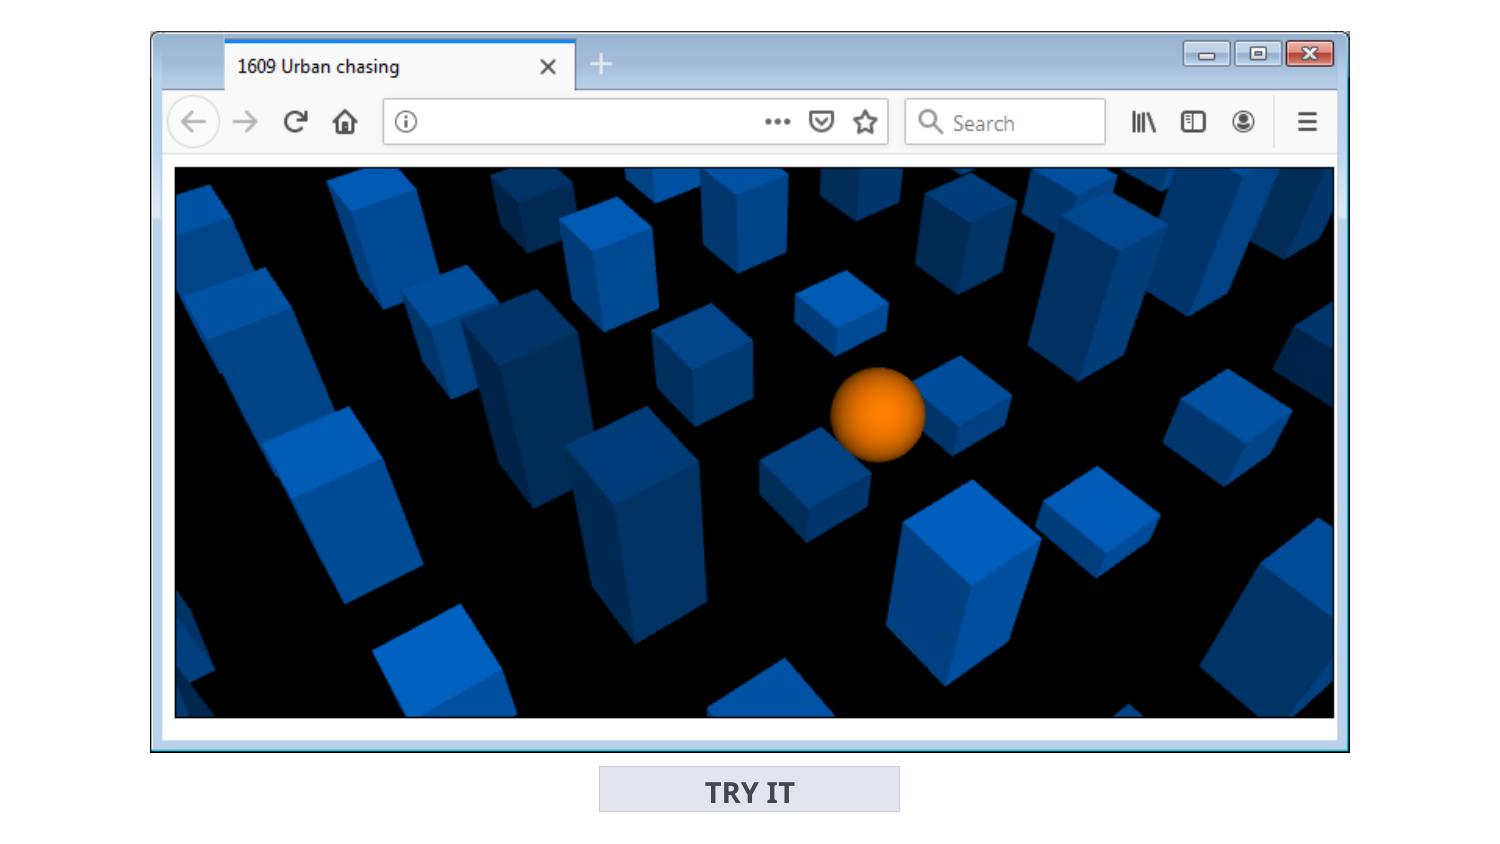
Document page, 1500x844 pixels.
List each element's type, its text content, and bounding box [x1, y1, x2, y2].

picture [149, 31, 1351, 753]
text_box TRY IT [599, 766, 900, 812]
